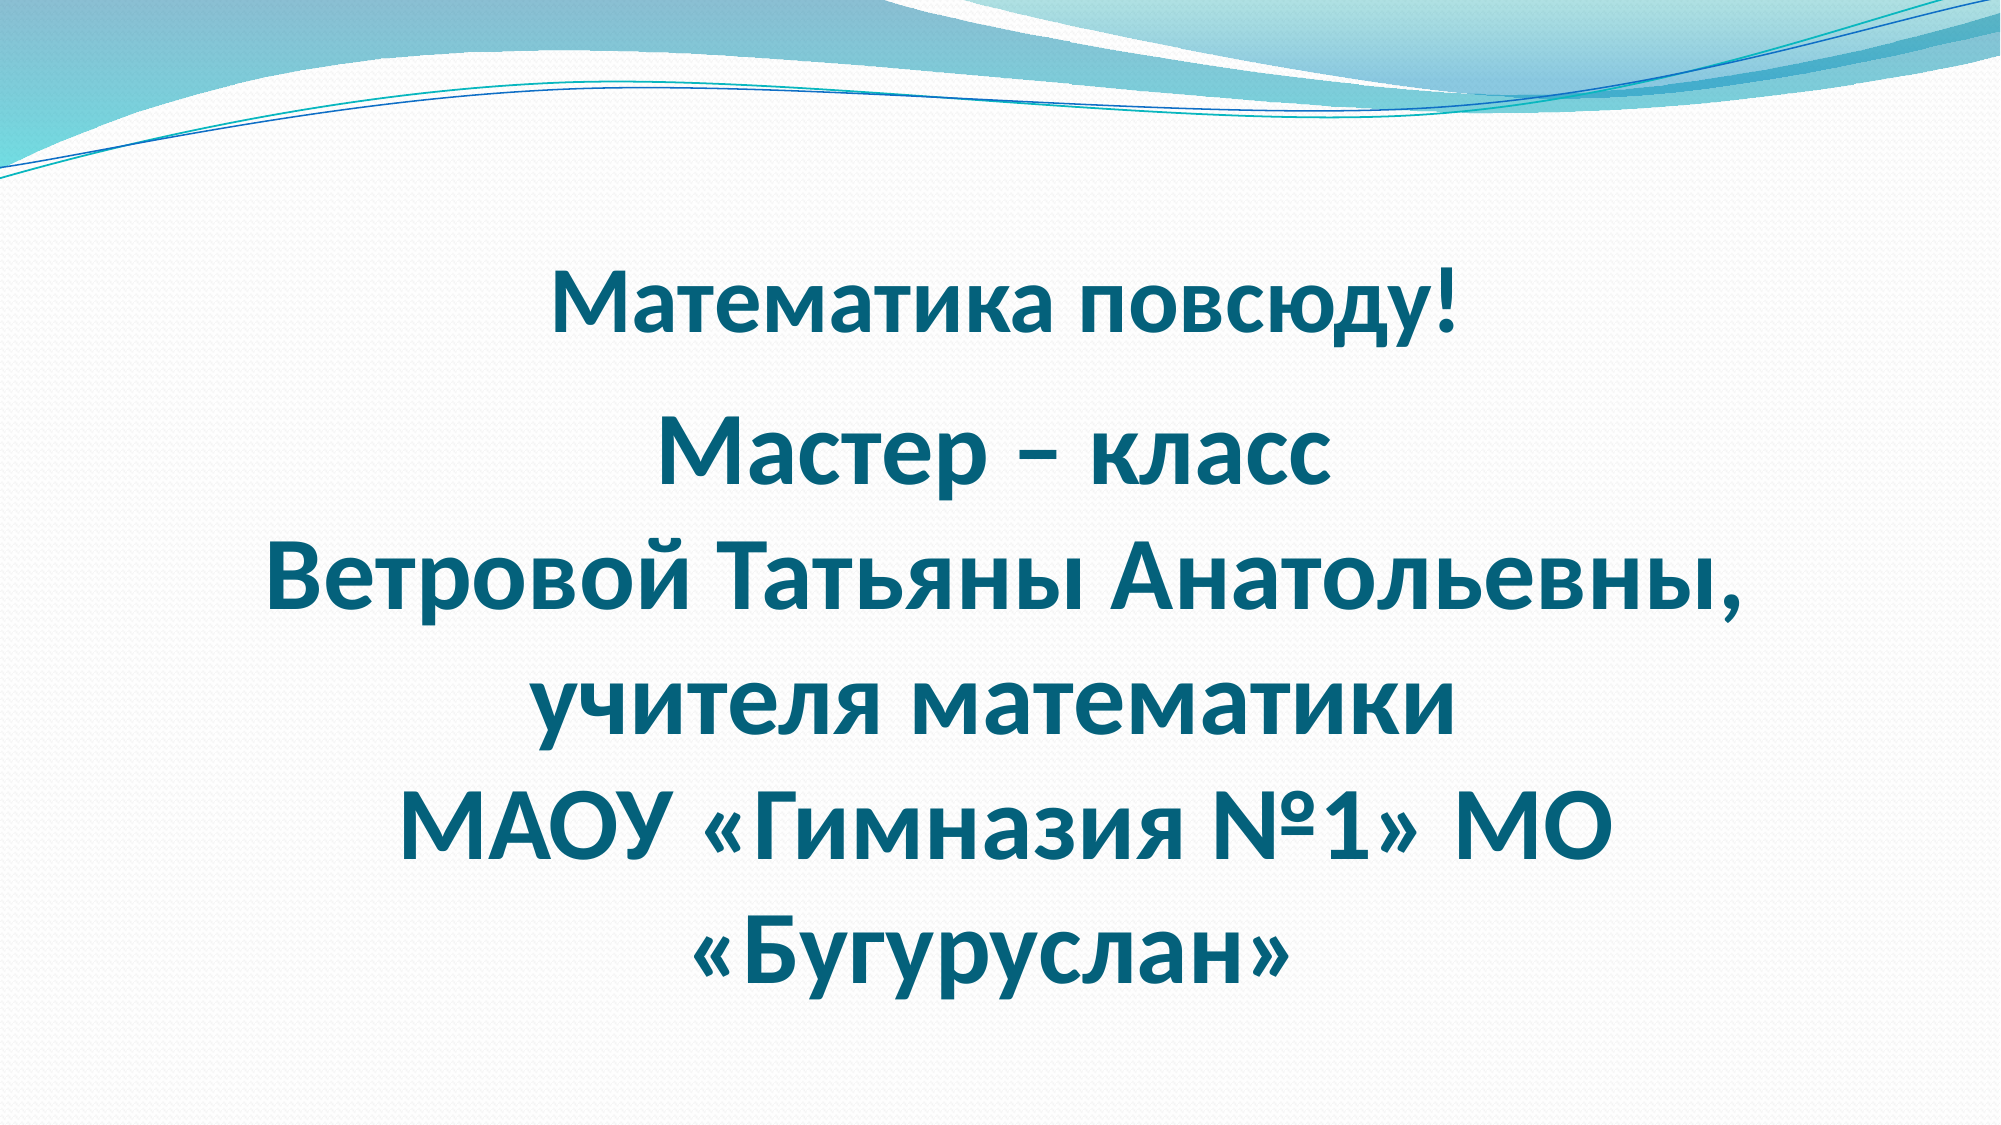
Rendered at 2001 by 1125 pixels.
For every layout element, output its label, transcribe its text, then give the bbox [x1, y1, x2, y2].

title Математика повсюду! [97, 164, 1915, 352]
text_box Мастер – класс Ветровой Татьяны Анатольевны, учителя математики МАОУ «Гимназия №1» МО «Бугуруслан» [85, 372, 1926, 1013]
